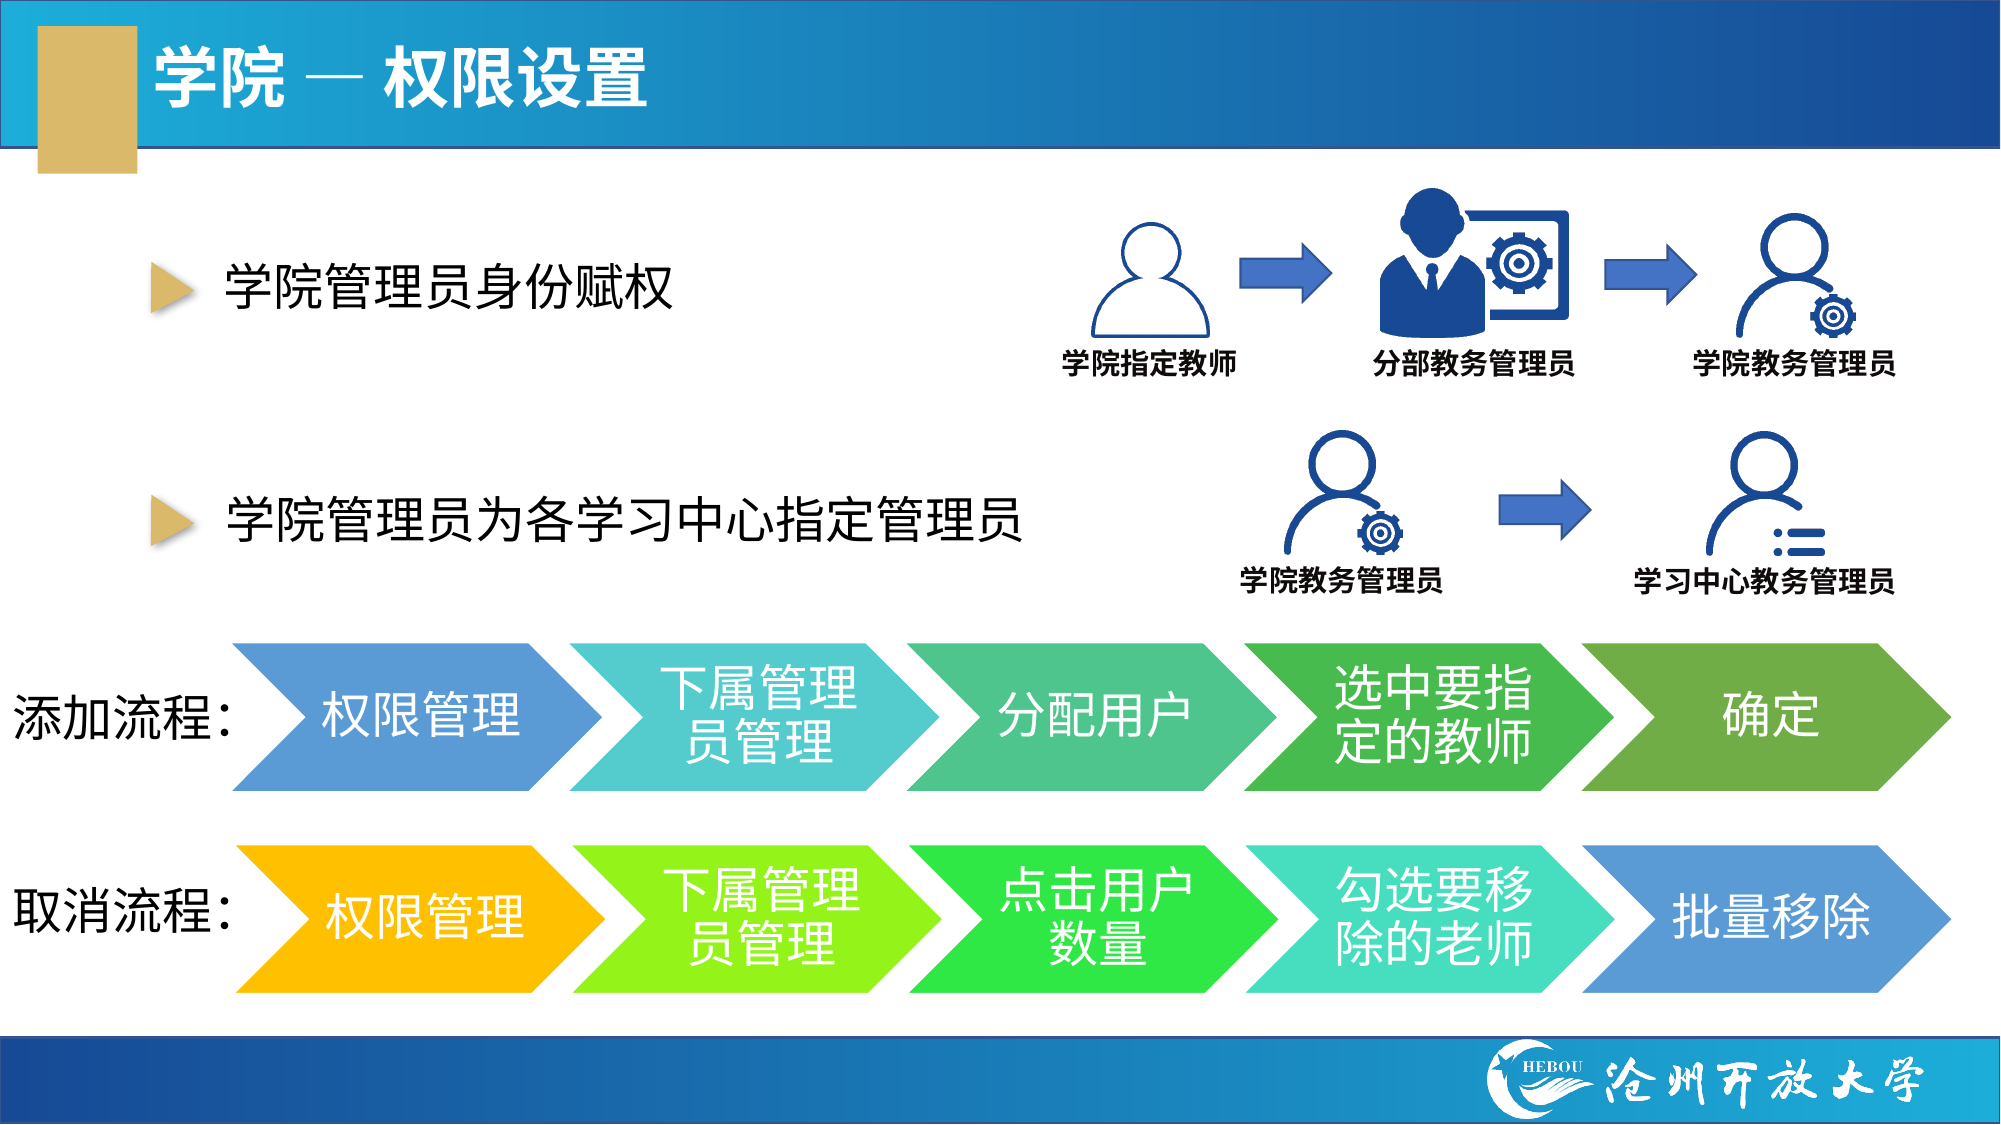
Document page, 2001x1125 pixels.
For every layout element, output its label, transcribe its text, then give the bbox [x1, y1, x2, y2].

text_box 添加流程： [0, 679, 228, 755]
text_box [232, 820, 1954, 1018]
title 学院 — 权限设置 [137, 23, 1863, 139]
text_box 学院管理员身份赋权 [209, 248, 689, 323]
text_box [1224, 430, 1914, 607]
text_box [149, 492, 197, 548]
text_box 学院管理员为各学习中心指定管理员 [210, 481, 1041, 556]
picture [1487, 1039, 1924, 1119]
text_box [228, 618, 1954, 816]
text_box [149, 259, 197, 316]
text_box 取消流程： [0, 871, 232, 947]
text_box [1046, 188, 1914, 389]
